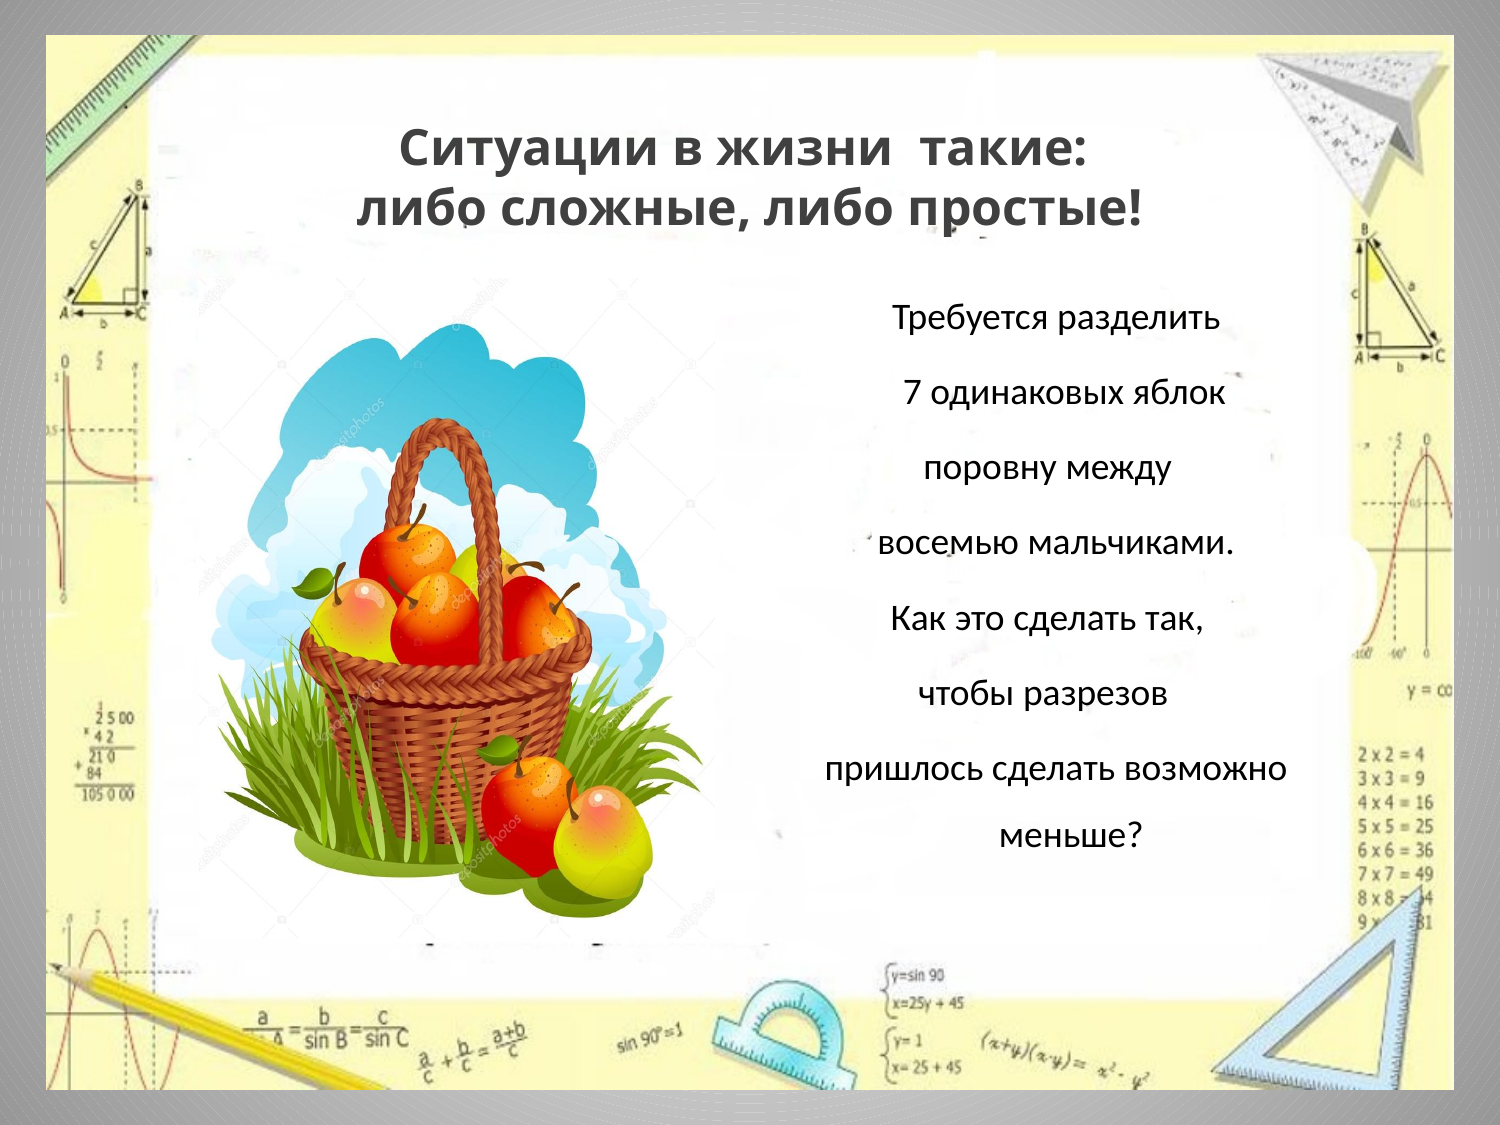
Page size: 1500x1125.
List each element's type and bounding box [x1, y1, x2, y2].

list [198, 278, 716, 938]
picture [46, 34, 1454, 1091]
